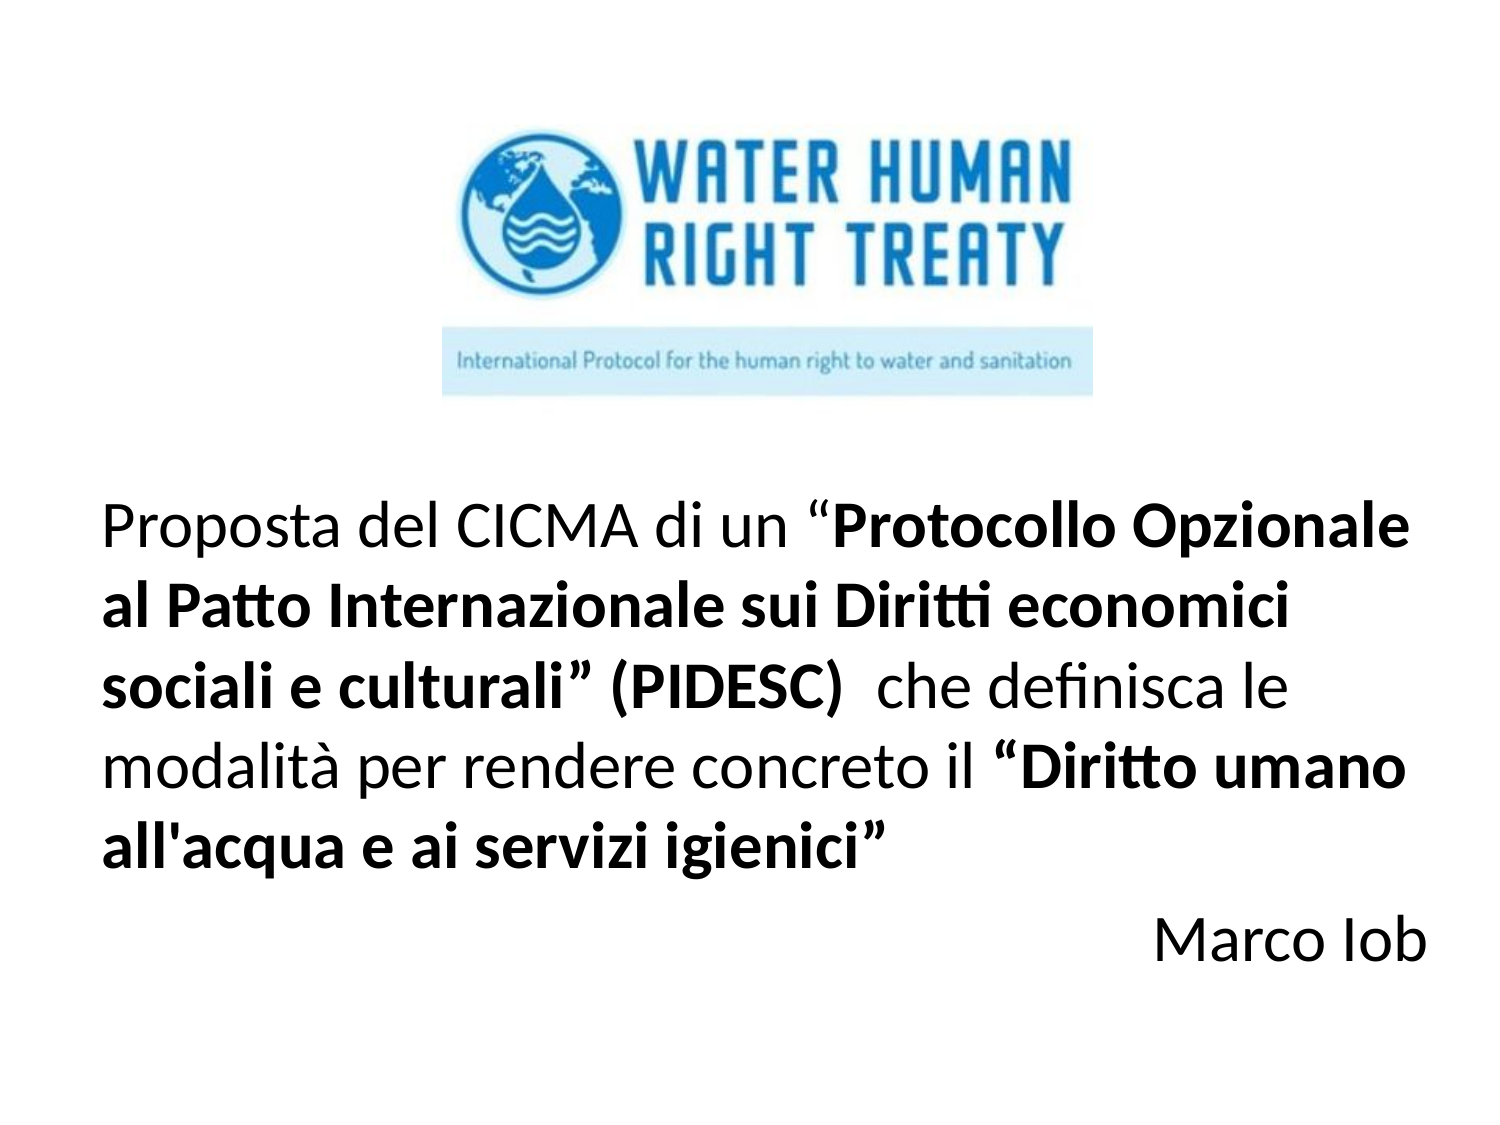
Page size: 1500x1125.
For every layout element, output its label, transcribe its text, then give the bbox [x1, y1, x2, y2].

subtitle Proposta del CICMA di un “Protocollo Opzionale al Patto Internazionale sui Diritti economici sociali e culturali” (PIDESC) che definisca le modalità per rendere concreto il “Diritto umano all'acqua e ai servizi igienici” Marco Iob [86, 473, 1444, 1008]
picture [442, 99, 1093, 413]
